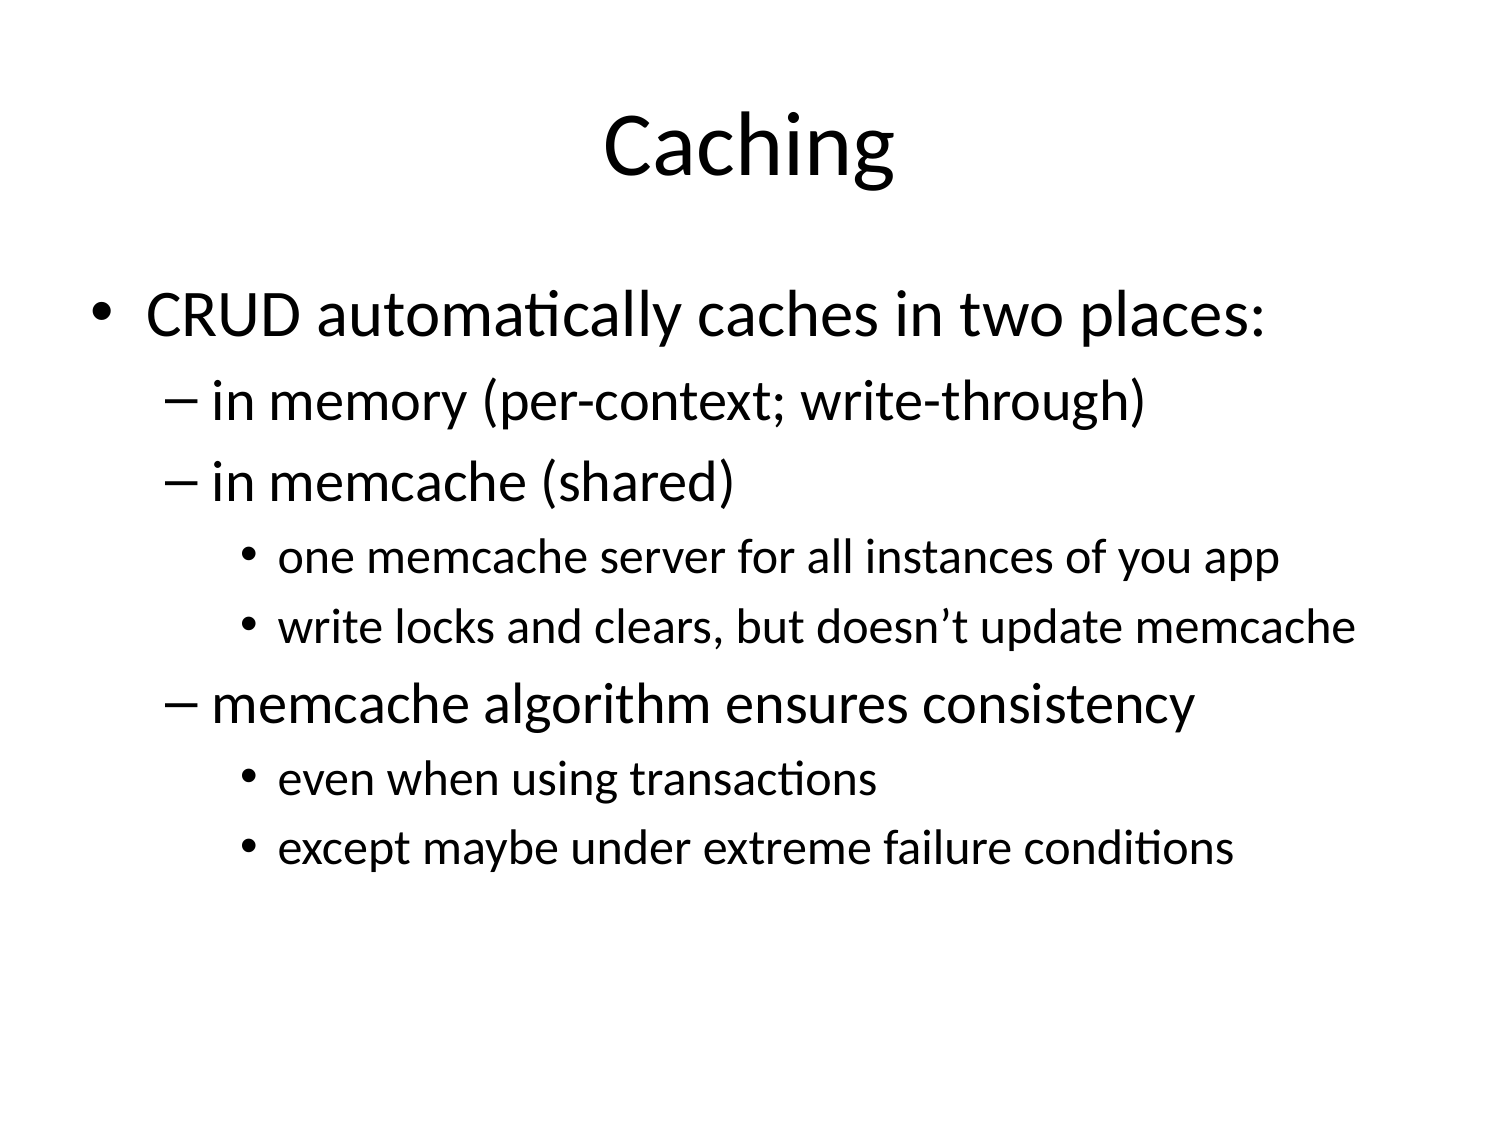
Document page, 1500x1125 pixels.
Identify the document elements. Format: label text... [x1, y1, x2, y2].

list CRUD automatically caches in two places: in memory (per-context; write-through) in memcache (shared) one memcache server for all instances of you app write locks and clears, but doesn’t update memcache memcache algorithm ensures consistency even when using transactions except maybe under extreme failure conditions [75, 262, 1425, 1005]
title Caching [75, 45, 1425, 233]
